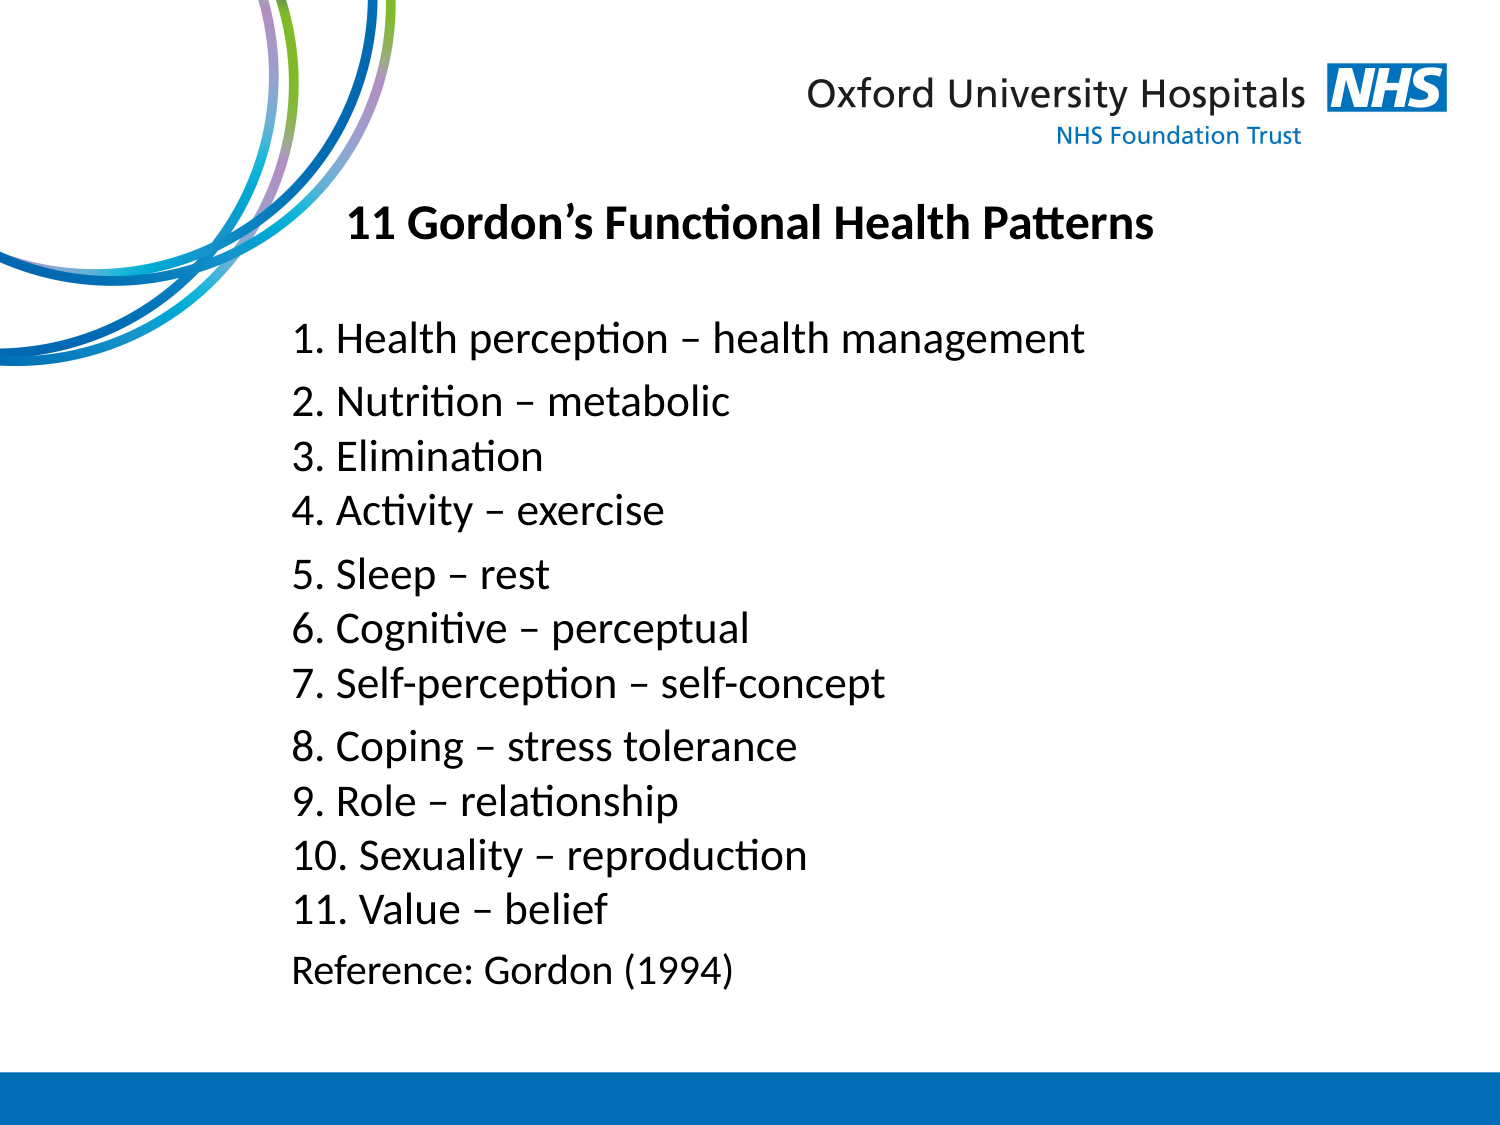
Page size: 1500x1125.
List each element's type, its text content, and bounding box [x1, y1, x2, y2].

list 1. Health perception – health management 2. Nutrition – metabolic 3. Elimination 4. Activity – exercise 5. Sleep – rest 6. Cognitive – perceptual 7. Self-perception – self-concept 8. Coping – stress tolerance 9. Role – relationship 10. Sexuality – reproduction 11. Value – belief Reference: Gordon (1994) [276, 300, 1425, 1005]
picture [0, 0, 1500, 1125]
title 11 Gordon’s Functional Health Patterns [75, 151, 1425, 289]
